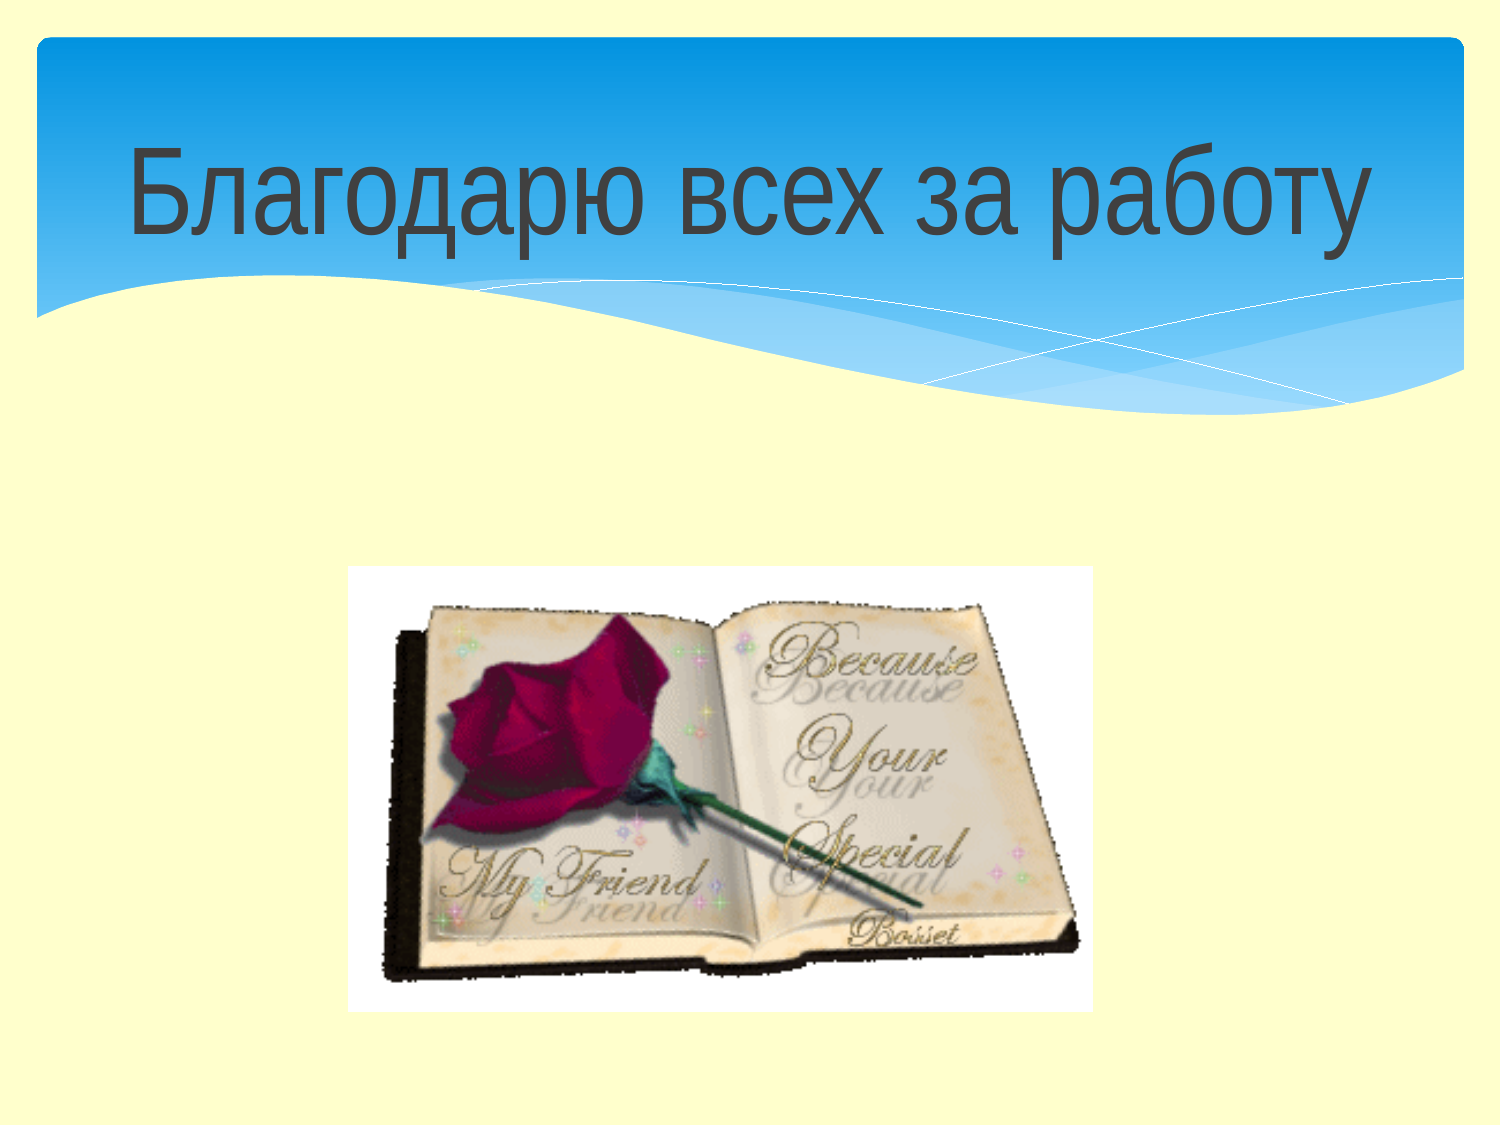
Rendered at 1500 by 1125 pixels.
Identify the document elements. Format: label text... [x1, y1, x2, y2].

title Благодарю всех за работу [75, 55, 1425, 315]
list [348, 566, 1093, 1012]
